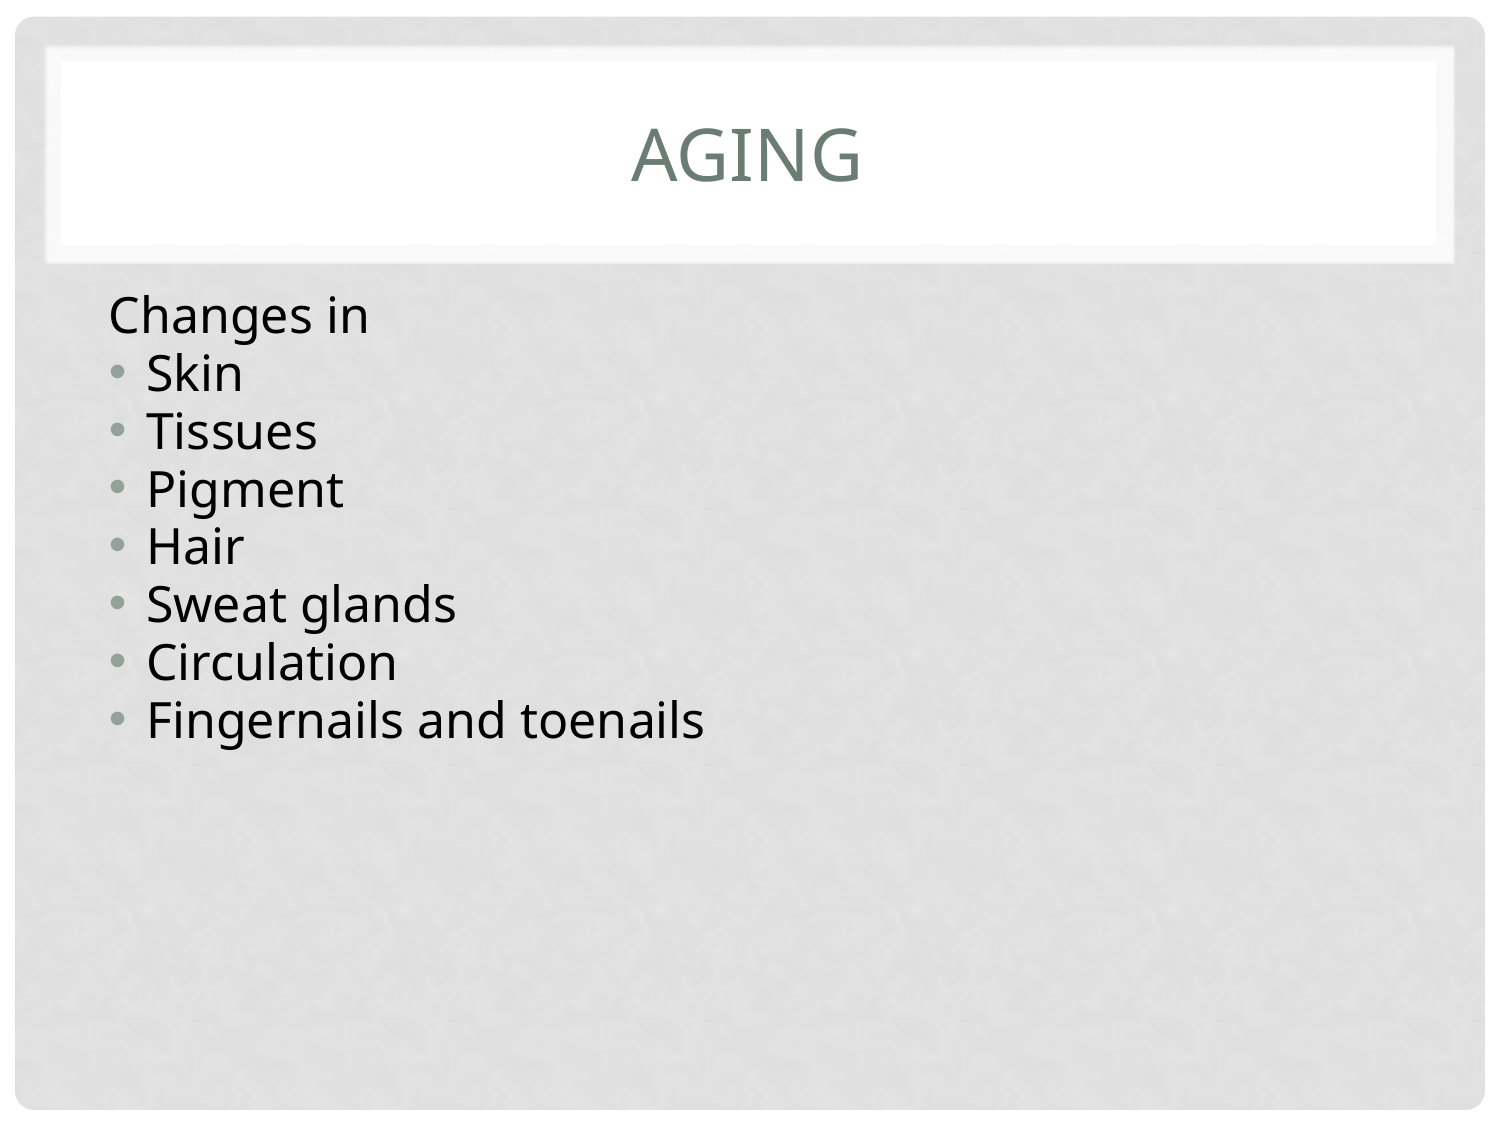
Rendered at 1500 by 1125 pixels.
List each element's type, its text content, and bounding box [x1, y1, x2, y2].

title aging [69, 66, 1425, 238]
list Changes in Skin Tissues Pigment Hair Sweat glands Circulation Fingernails and toenails [75, 287, 1425, 1005]
